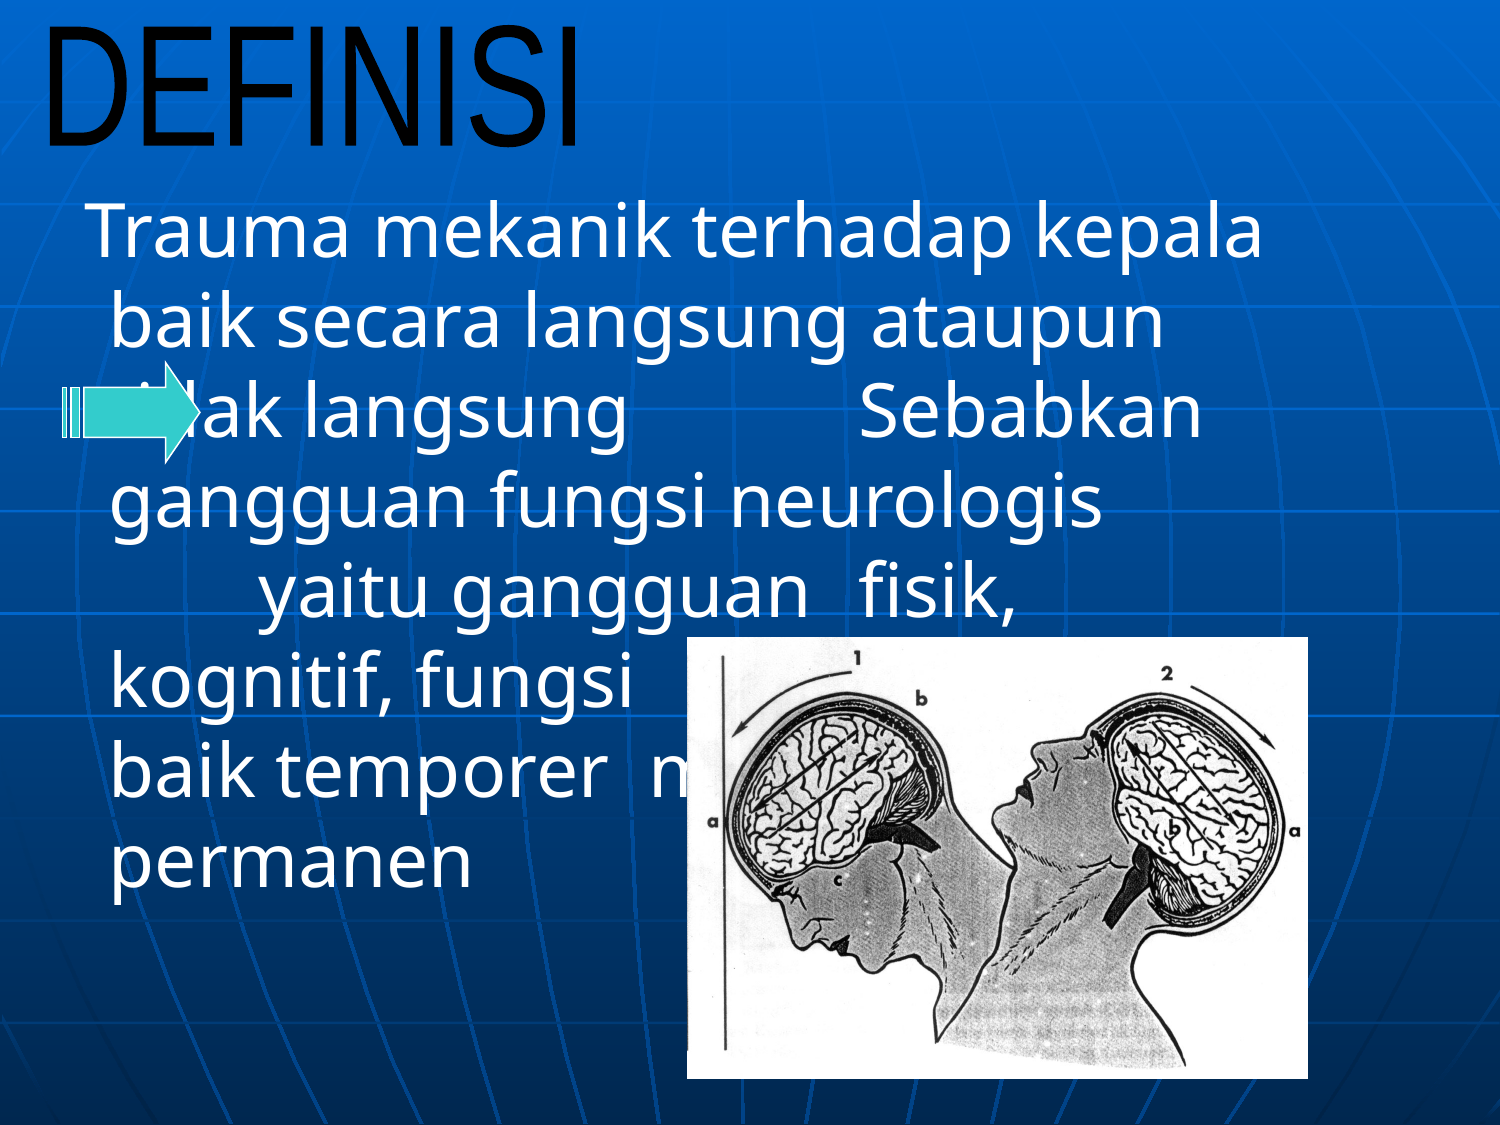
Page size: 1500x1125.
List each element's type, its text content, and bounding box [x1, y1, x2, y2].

text_box [70, 387, 80, 438]
text_box [83, 362, 200, 463]
text_box [62, 387, 67, 438]
list Trauma mekanik terhadap kepala baik secara langsung ataupun tidak langsung Sebabkan gangguan fungsi neurologis yaitu gangguan fisik, kognitif, fungsi psikososial baik temporer maupun permanen [37, 174, 1301, 881]
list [687, 637, 1308, 1080]
